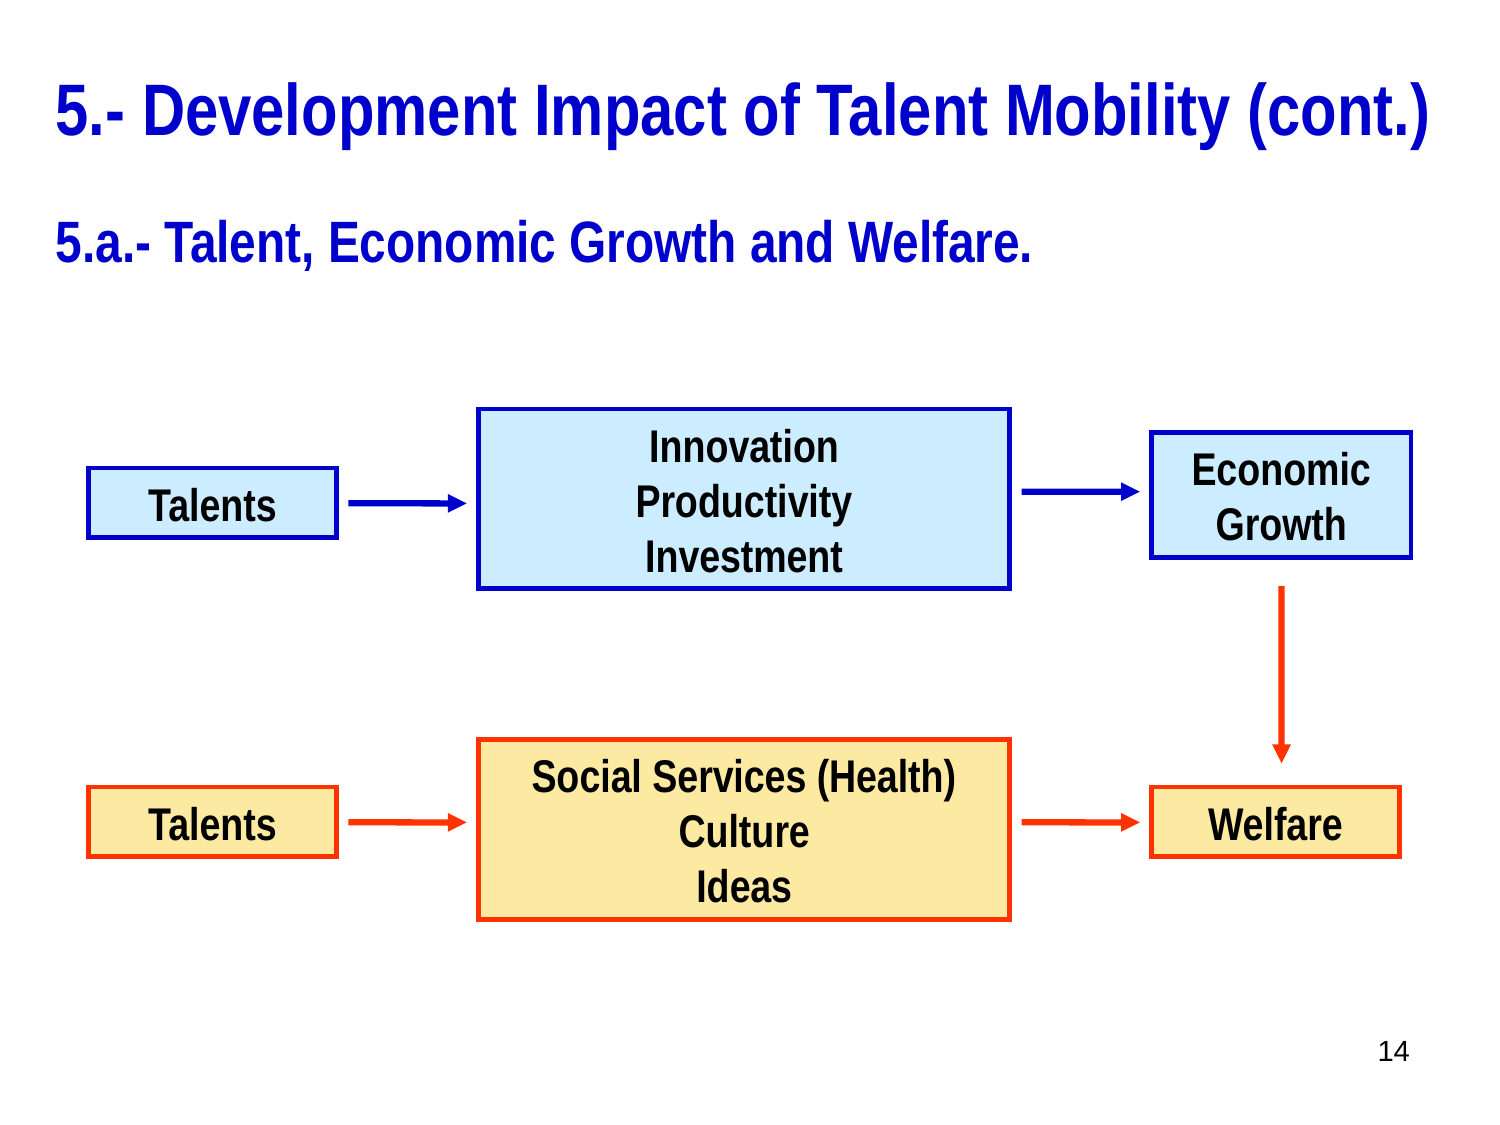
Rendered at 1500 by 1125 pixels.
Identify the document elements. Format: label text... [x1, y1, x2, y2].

text_box Innovation Productivity Investment [478, 408, 1010, 589]
text_box [1021, 816, 1140, 829]
text_box [1275, 586, 1288, 764]
text_box Talents [88, 786, 337, 857]
text_box Welfare [1151, 786, 1400, 857]
text_box 5.- Development Impact of Talent Mobility (cont.) [41, 54, 1471, 157]
slide_number 14 [1074, 1024, 1426, 1103]
text_box Social Services (Health) Culture Ideas [478, 739, 1010, 920]
text_box 5.a.- Talent, Economic Growth and Welfare. [41, 196, 1403, 282]
text_box Talents [88, 467, 337, 538]
text_box Economic Growth [1151, 432, 1412, 558]
text_box [1021, 485, 1140, 498]
text_box [348, 816, 467, 829]
text_box [348, 497, 467, 510]
